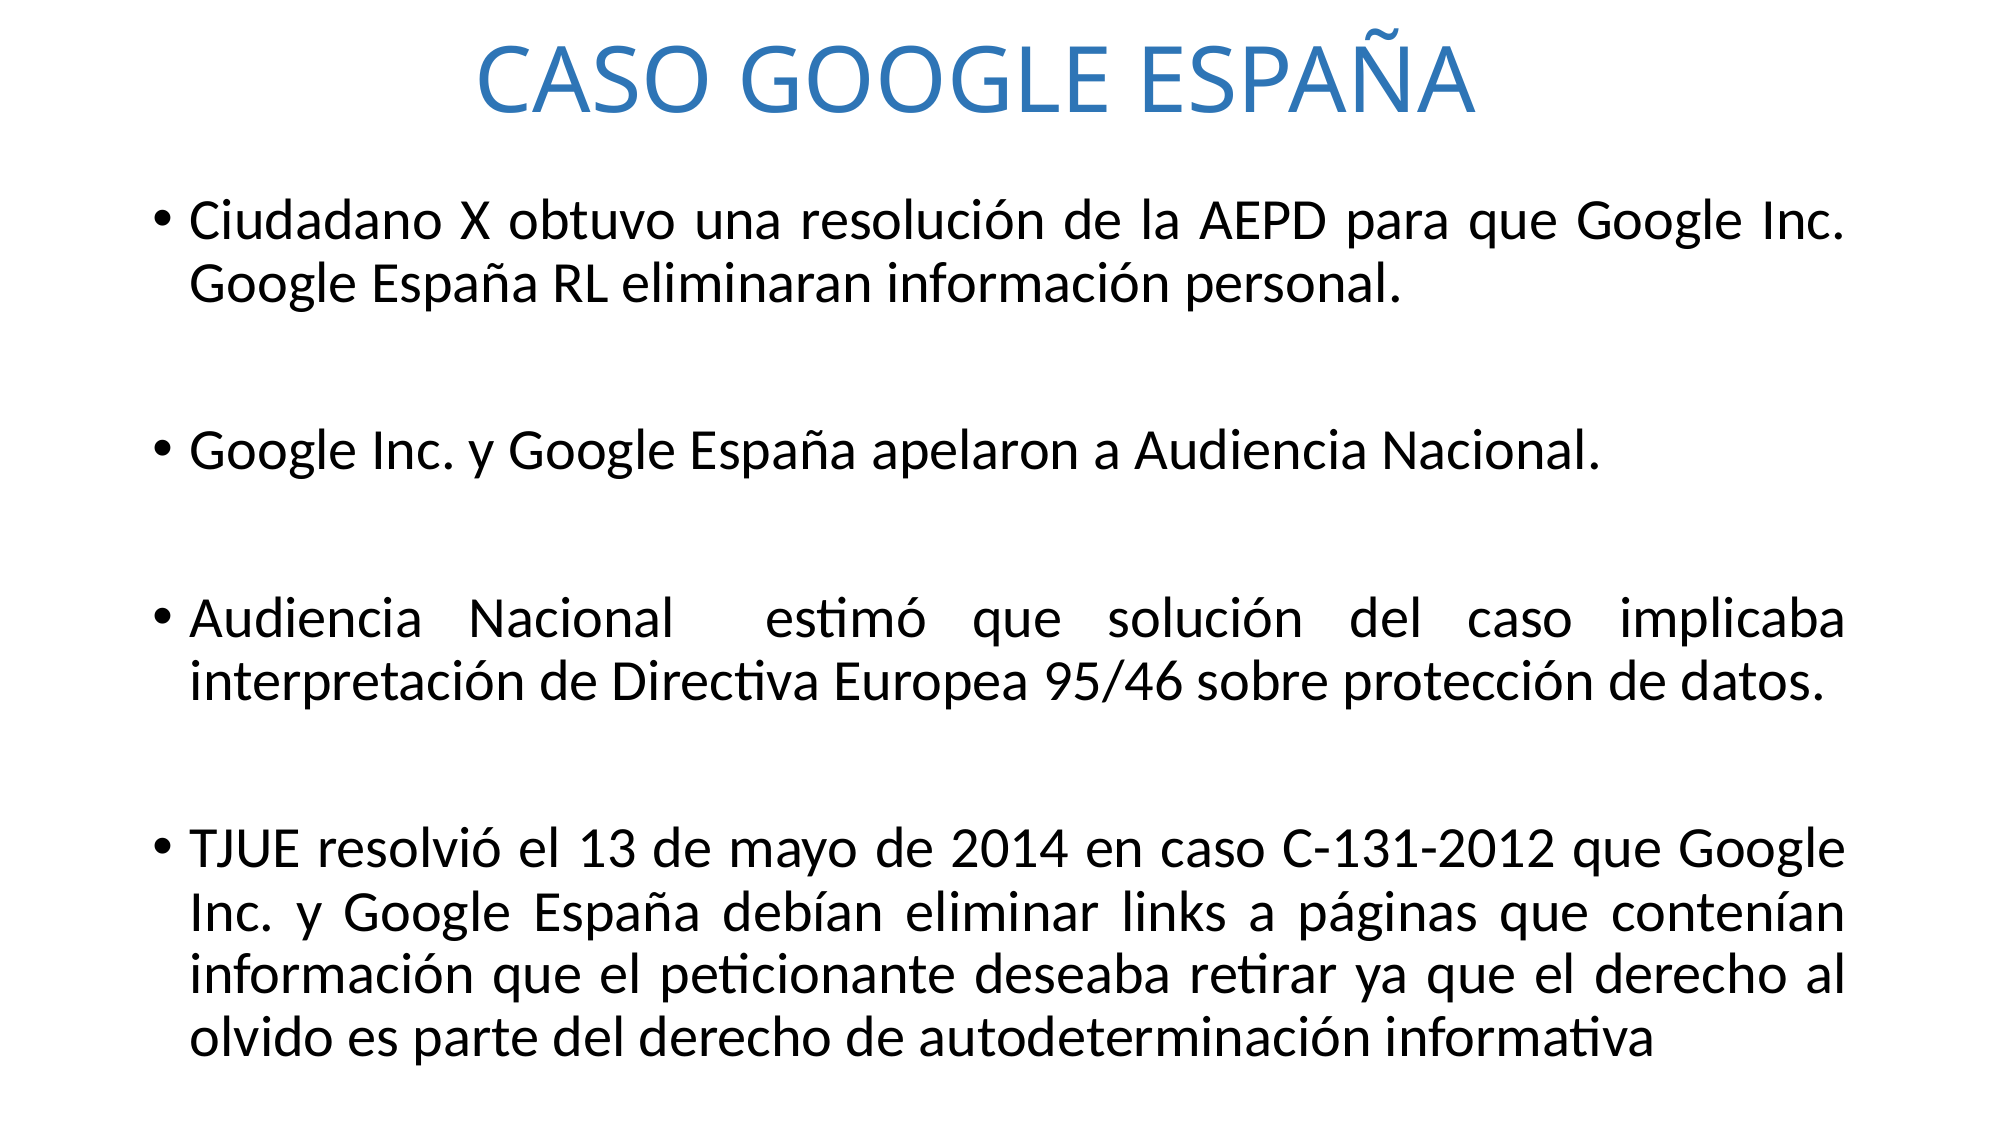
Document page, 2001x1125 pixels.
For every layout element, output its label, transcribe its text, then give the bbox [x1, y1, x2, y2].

list Ciudadano X obtuvo una resolución de la AEPD para que Google Inc. Google España RL eliminaran información personal. Google Inc. y Google España apelaron a Audiencia Nacional. Audiencia Nacional estimó que solución del caso implicaba interpretación de Directiva Europea 95/46 sobre protección de datos. TJUE resolvió el 13 de mayo de 2014 en caso C-131-2012 que Google Inc. y Google España debían eliminar links a páginas que contenían información que el peticionante deseaba retirar ya que el derecho al olvido es parte del derecho de autodeterminación informativa [137, 181, 1863, 1107]
title CASO GOOGLE ESPAÑA [137, 17, 1863, 148]
